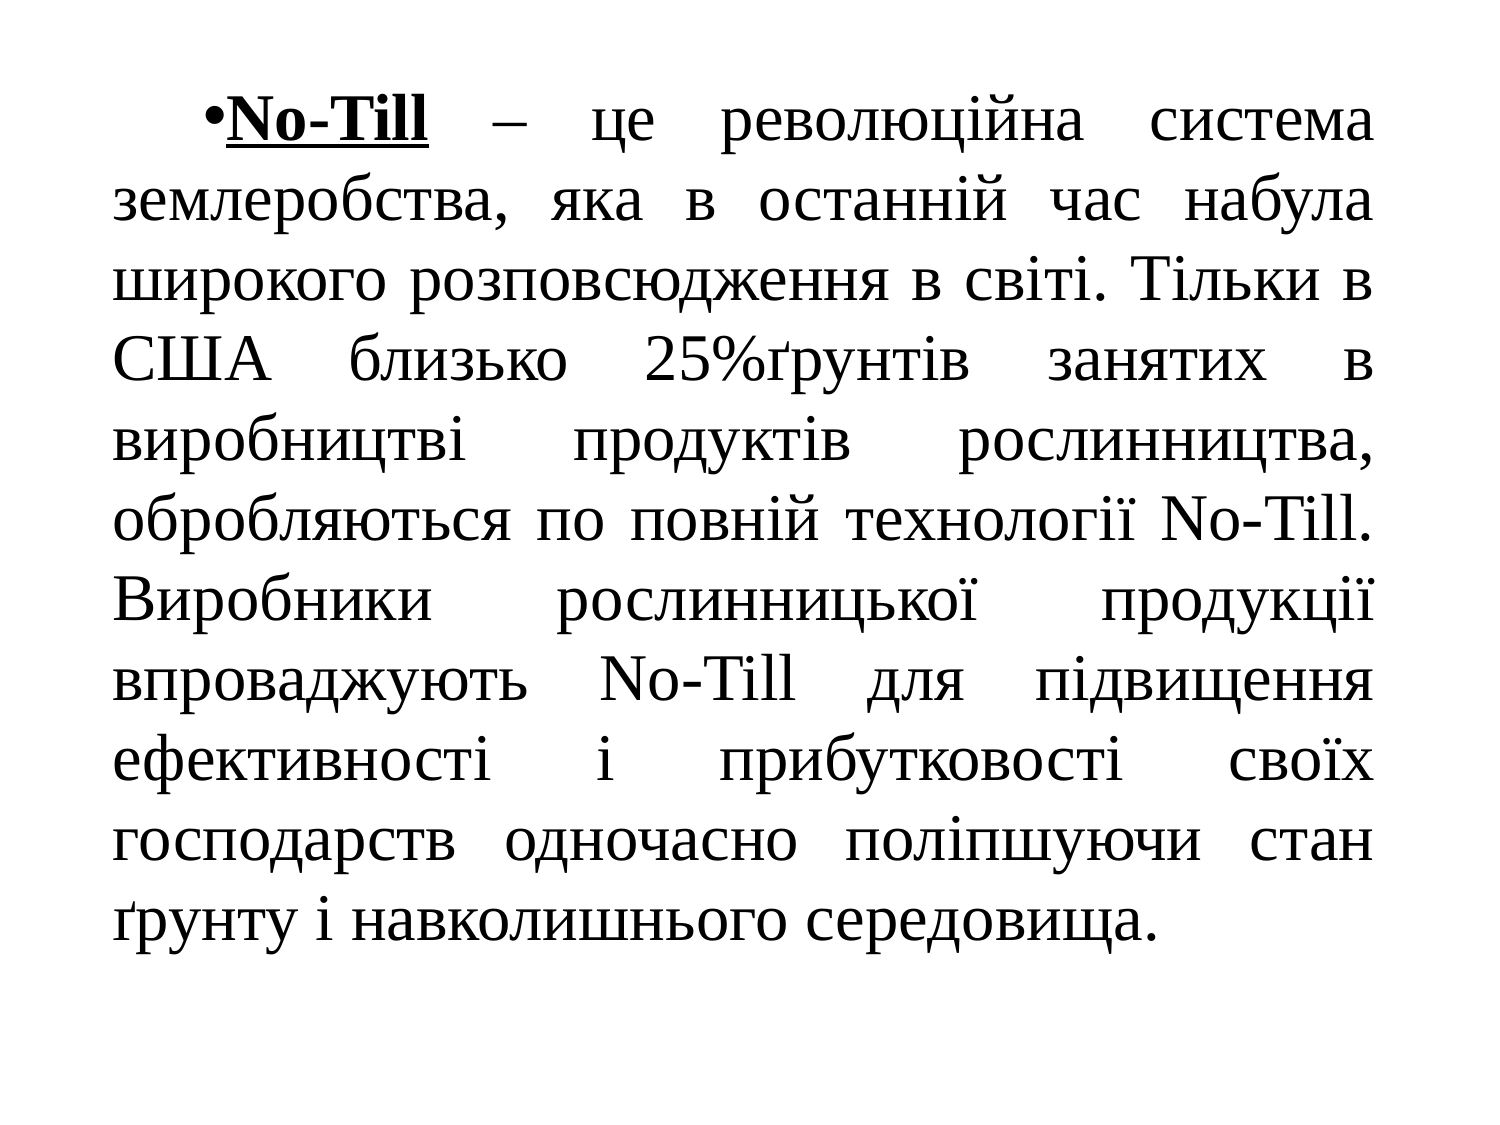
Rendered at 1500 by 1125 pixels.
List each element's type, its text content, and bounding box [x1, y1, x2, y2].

list No-Till – це революційна система землеробства, яка в останній час набула широкого розповсюдження в світі. Тільки в США близько 25%ґрунтів занятих в виробництві продуктів рослинництва, обробляються по повній технології No-Till. Виробники рослинницької продукції впроваджують No-Till для підвищення ефективності і прибутковості своїх господарств одночасно поліпшуючи стан ґрунту і навколишнього середовища. [41, 66, 1392, 1024]
